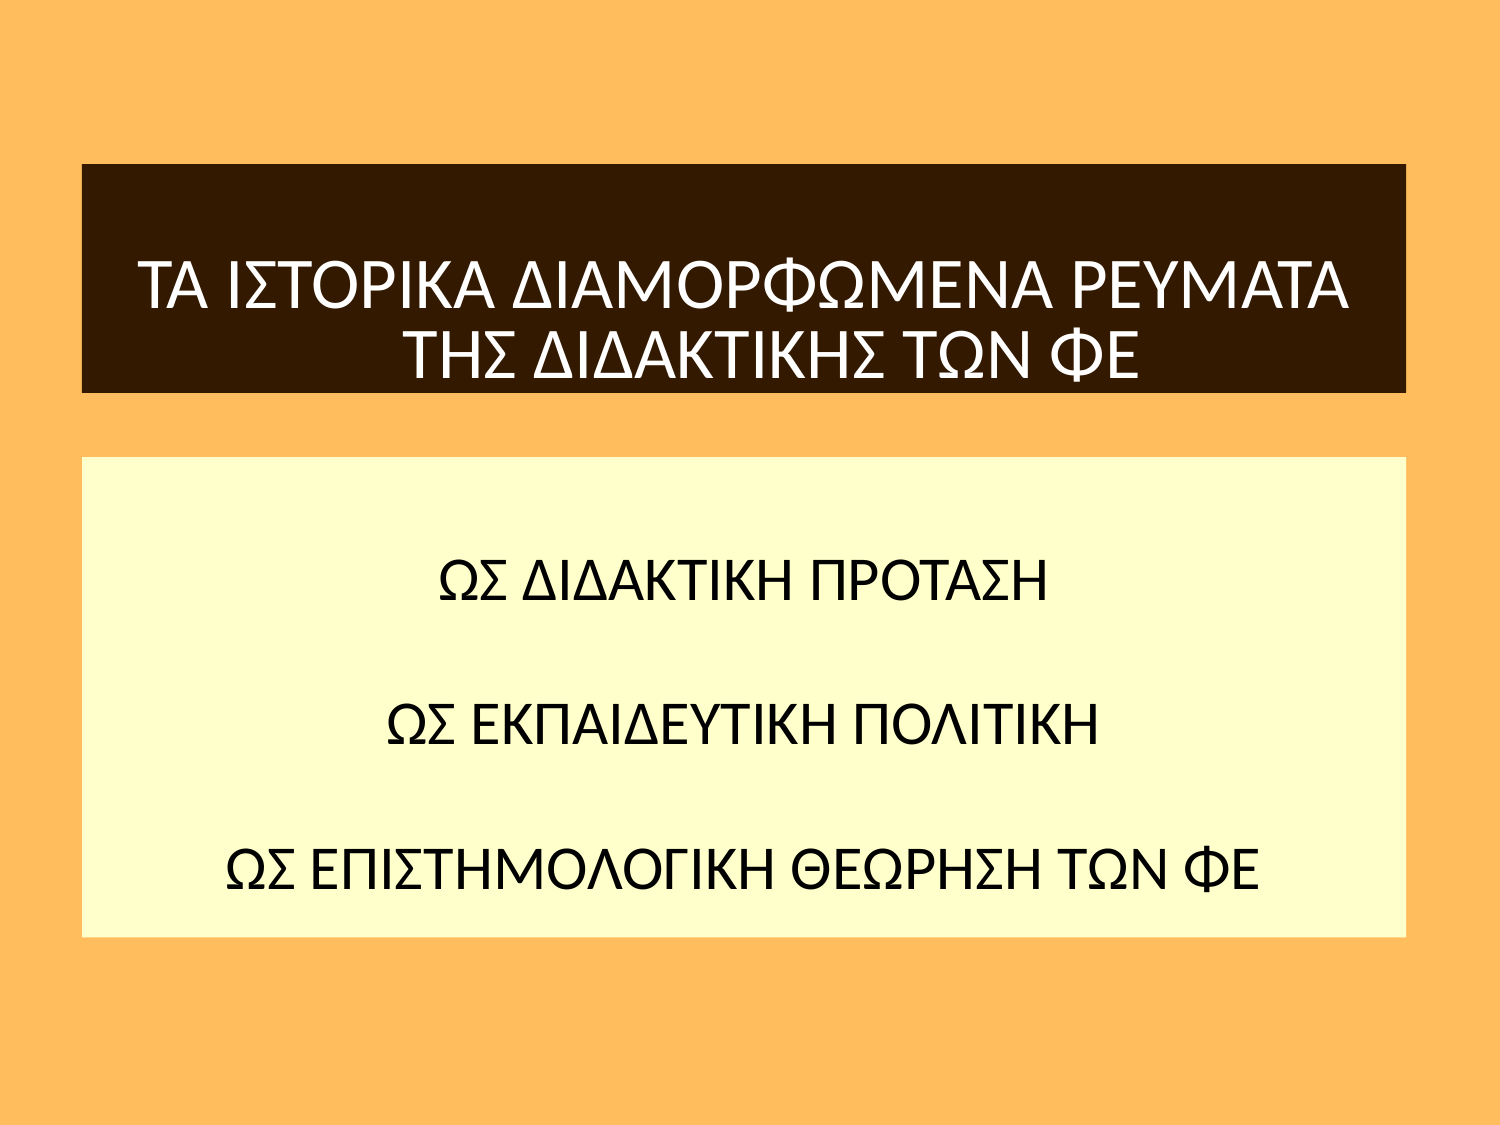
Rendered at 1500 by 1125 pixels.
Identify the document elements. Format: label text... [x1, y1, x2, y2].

text_box ΤΑ ΙΣΤΟΡΙΚΑ ΔΙΑΜΟΡΦΩΜΕΝΑ ΡΕΥΜΑΤΑ ΤΗΣ ΔΙΔΑΚΤΙΚΗΣ ΤΩΝ ΦΕ [81, 164, 1407, 393]
list ΩΣ ΔΙΔΑΚΤΙΚΗ ΠΡΟΤΑΣΗ ΩΣ ΕΚΠΑΙΔΕΥΤΙΚΗ ΠΟΛΙΤΙΚΗ ΩΣ ΕΠΙΣΤΗΜΟΛΟΓΙΚΗ ΘΕΩΡΗΣΗ ΤΩΝ ΦΕ [82, 457, 1407, 938]
